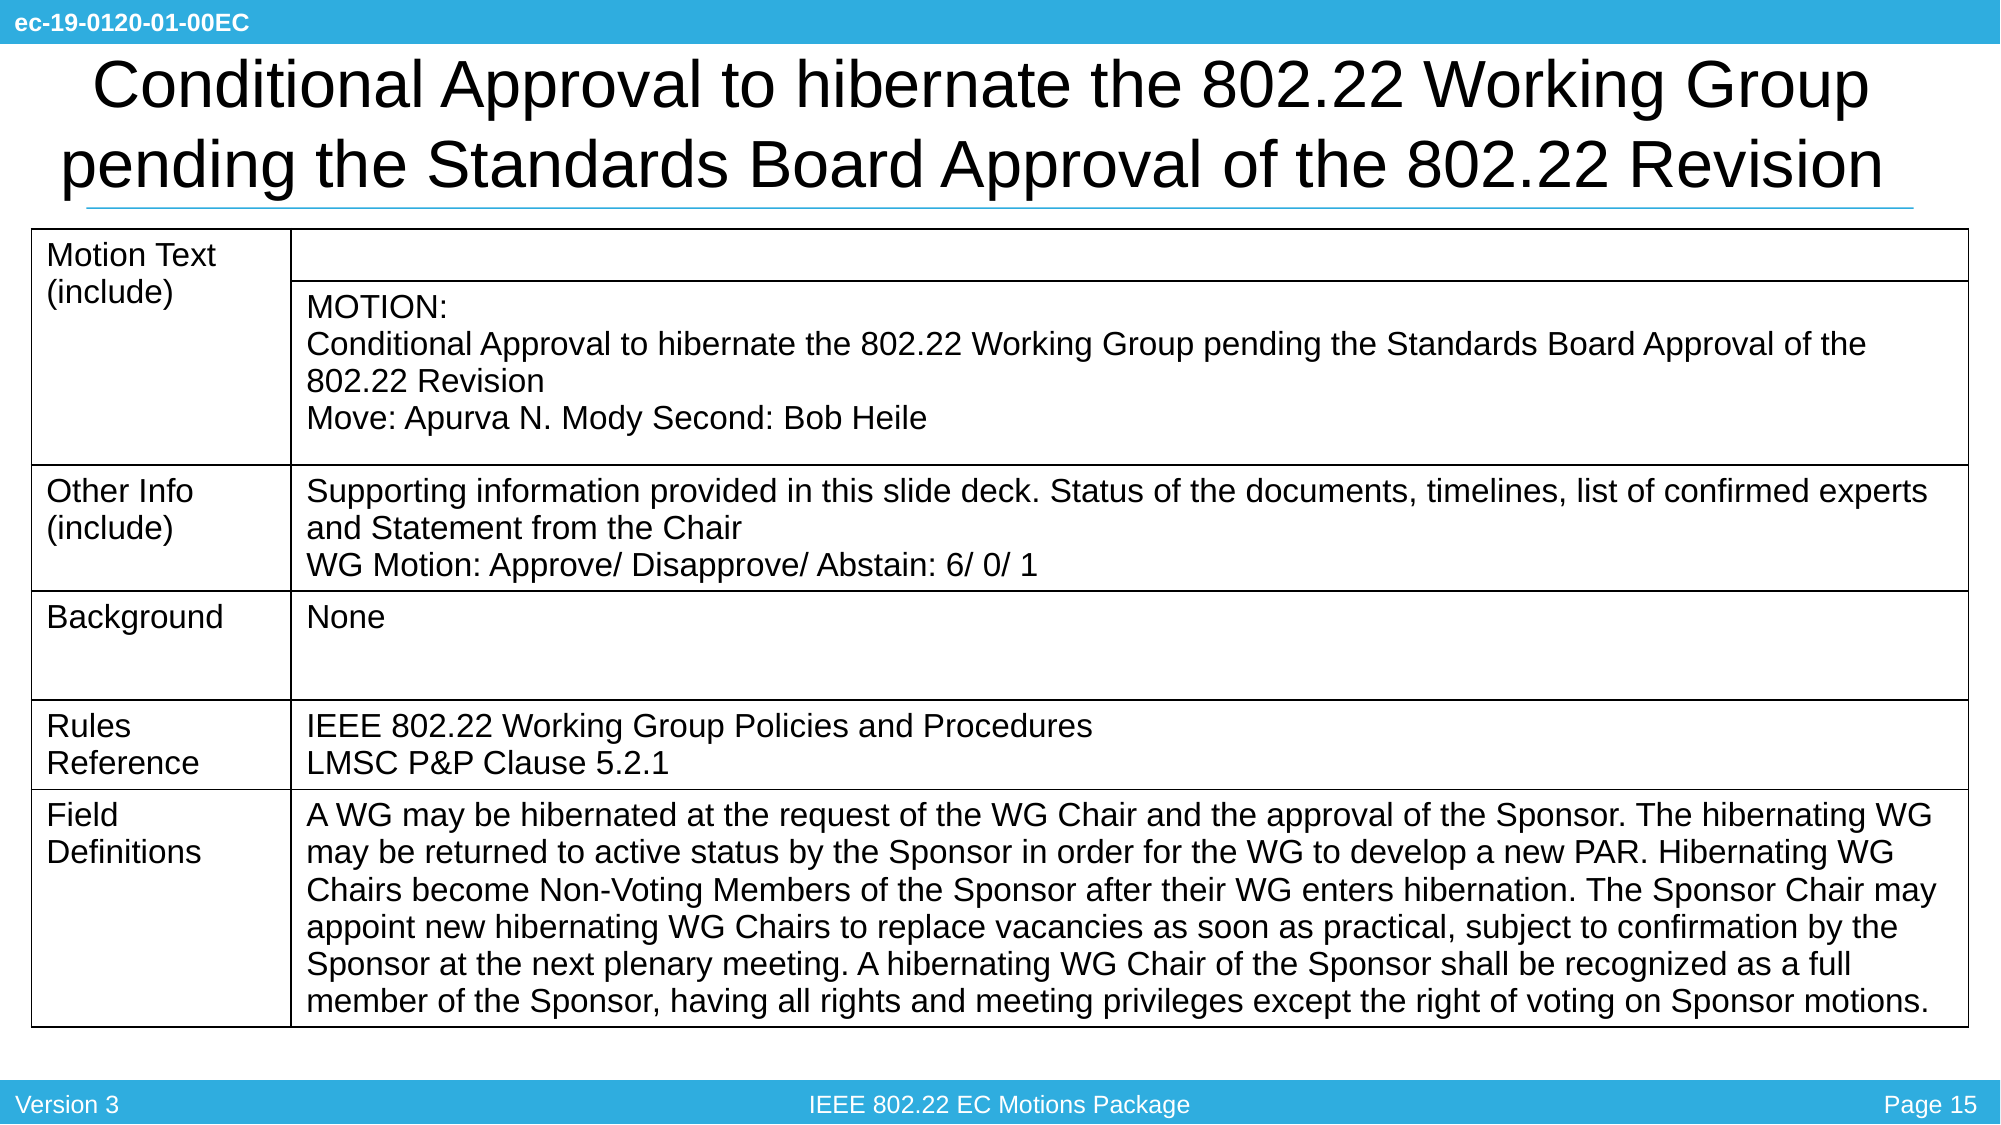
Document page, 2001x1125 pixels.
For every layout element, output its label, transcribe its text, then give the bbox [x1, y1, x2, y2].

table_cell Other Info (include) [32, 466, 290, 590]
table_cell Background [32, 592, 290, 699]
table_cell A WG may be hibernated at the request of the WG Chair and the approval of the Sponsor. The hibernating WG may be returned to active status by the Sponsor in order for the WG to develop a new PAR. Hibernating WG Chairs become Non-Voting Members of the Sponsor after their WG enters hibernation. The Sponsor Chair may appoint new hibernating WG Chairs to replace vacancies as soon as practical, subject to confirmation by the Sponsor at the next plenary meeting. A hibernating WG Chair of the Sponsor shall be recognized as a full member of the Sponsor, having all rights and meeting privileges except the right of voting on Sponsor motions. [292, 790, 1968, 1026]
table_cell Supporting information provided in this slide deck. Status of the documents, timelines, list of confirmed experts and Statement from the Chair WG Motion: Approve/ Disapprove/ Abstain: 6/ 0/ 1 [292, 466, 1968, 590]
table_cell IEEE 802.22 Working Group Policies and Procedures LMSC P&P Clause 5.2.1 [292, 701, 1968, 789]
table_cell Rules Reference [32, 701, 290, 789]
title Conditional Approval to hibernate the 802.22 Working Group pending the Standards Board Approval of the 802.22 Revision [7, 54, 1957, 188]
table_header Motion Text (include) [32, 230, 290, 464]
table_cell Field Definitions [32, 790, 290, 1026]
table_header [292, 230, 1968, 280]
table_cell MOTION: Conditional Approval to hibernate the 802.22 Working Group pending the Standards Board Approval of the 802.22 Revision Move: Apurva N. Mody Second: Bob Heile [292, 282, 1968, 464]
table_cell None [292, 592, 1968, 699]
